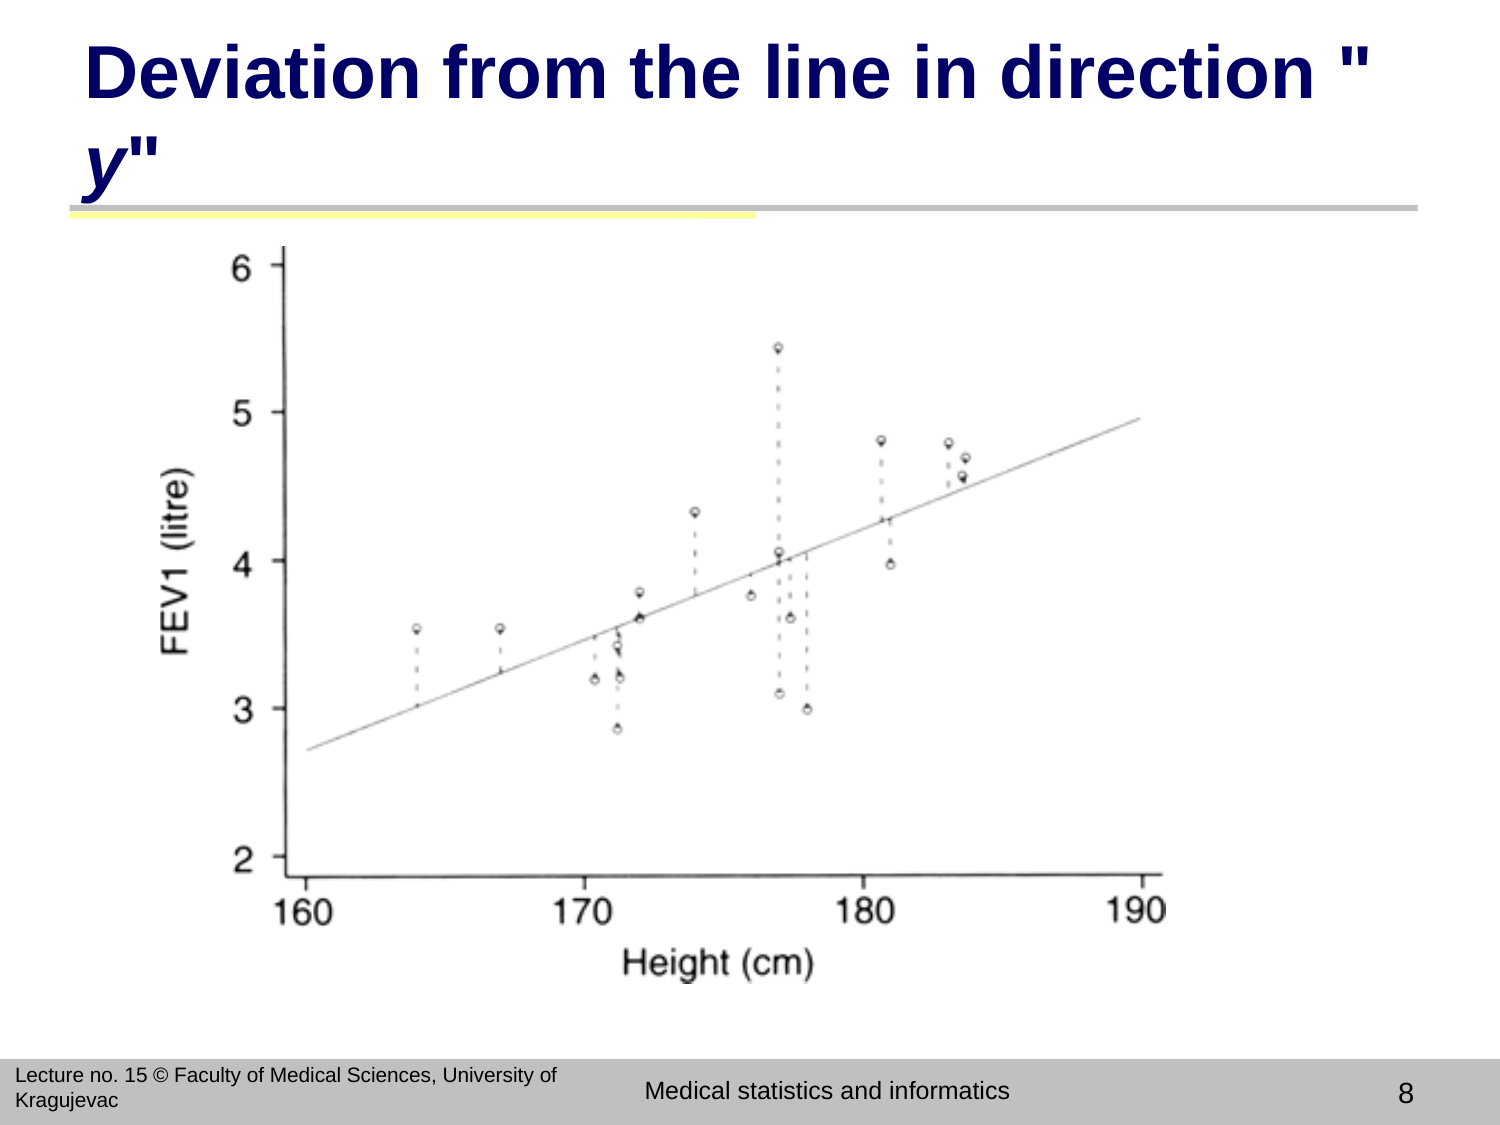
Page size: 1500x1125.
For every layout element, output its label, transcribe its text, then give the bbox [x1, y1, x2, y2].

slide_number Lecture no. 15 © Faculty of Medical Sciences, University of Kragujevac [0, 1053, 616, 1108]
slide_number 8 [1164, 1066, 1430, 1125]
picture [160, 246, 1166, 984]
title Deviation from the line in direction " y" [69, 19, 1426, 208]
footer Medical statistics and informatics [512, 1066, 1144, 1125]
